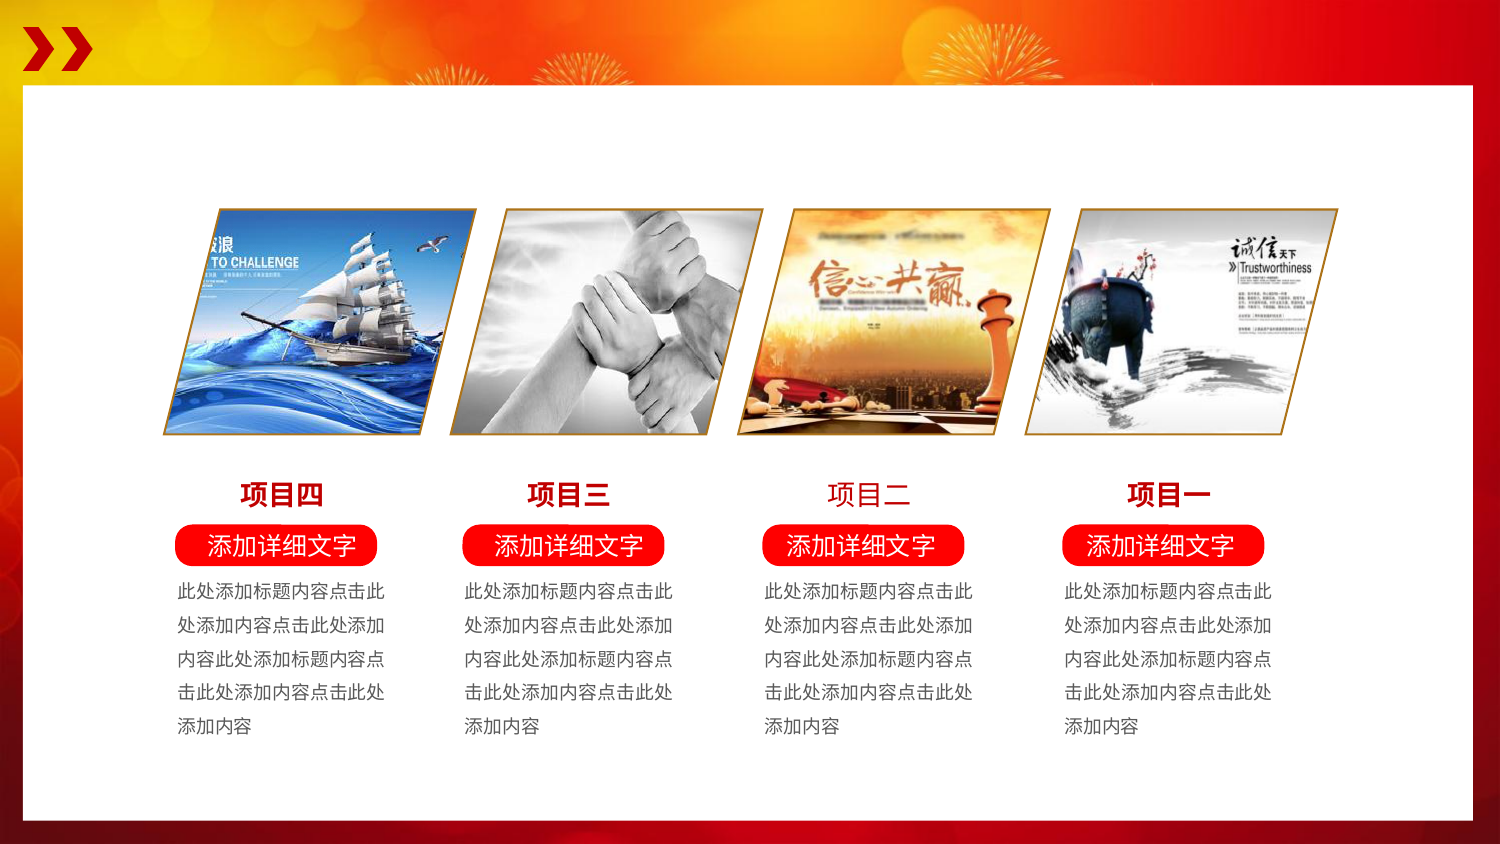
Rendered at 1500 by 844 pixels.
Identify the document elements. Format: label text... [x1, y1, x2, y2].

text_box 项目三 [475, 471, 665, 517]
text_box [449, 208, 764, 436]
text_box 此处添加标题内容点击此处添加内容点击此处添加内容此处添加标题内容点击此处添加内容点击此处添加内容 [450, 561, 688, 745]
text_box 添加详细文字 [187, 524, 378, 561]
text_box 项目四 [187, 471, 378, 517]
text_box 项目一 [1074, 471, 1265, 517]
text_box 此处添加标题内容点击此处添加内容点击此处添加内容此处添加标题内容点击此处添加内容点击此处添加内容 [749, 561, 988, 745]
text_box [1024, 208, 1339, 436]
text_box 此处添加标题内容点击此处添加内容点击此处添加内容此处添加标题内容点击此处添加内容点击此处添加内容 [1049, 561, 1288, 745]
text_box 添加详细文字 [475, 524, 665, 561]
text_box 添加详细文字 [1074, 524, 1265, 561]
text_box 此处添加标题内容点击此处添加内容点击此处添加内容此处添加标题内容点击此处添加内容点击此处添加内容 [162, 561, 400, 745]
text_box [461, 523, 651, 561]
text_box [761, 524, 774, 561]
text_box [162, 208, 478, 436]
text_box [174, 524, 187, 561]
text_box 添加详细文字 [774, 524, 965, 561]
text_box [736, 208, 1052, 436]
text_box 项目二 [774, 471, 965, 517]
text_box [1061, 524, 1074, 561]
picture [0, 0, 1500, 844]
